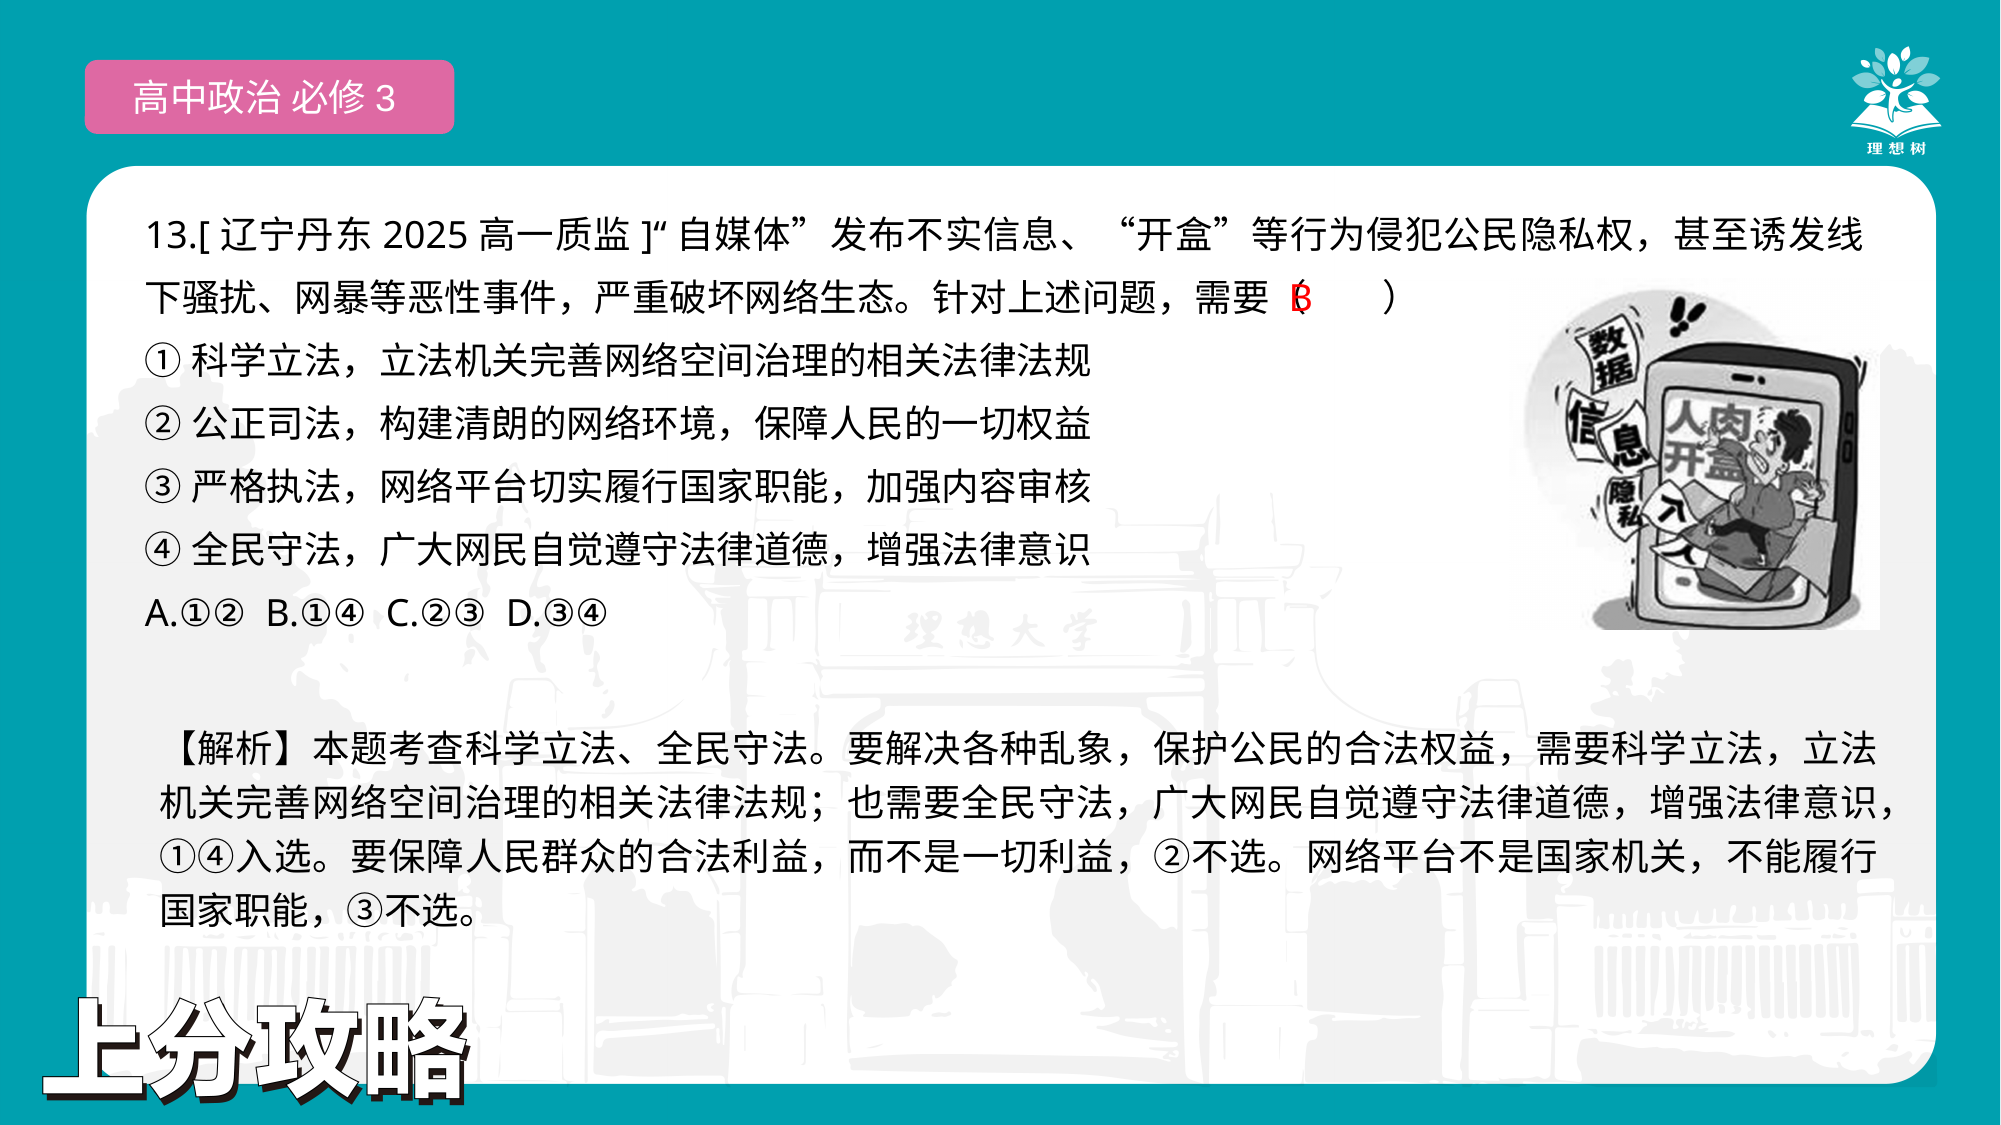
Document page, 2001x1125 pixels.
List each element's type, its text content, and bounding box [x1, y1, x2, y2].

picture [0, 0, 2001, 1125]
text_box 13.[辽宁丹东2025高一质监]“自媒体”发布不实信息、“开盒”等行为侵犯公民隐私权，甚至诱发线下骚扰、网暴等恶性事件，严重破坏网络生态。针对上述问题，需要（ ） ①科学立法，立法机关完善网络空间治理的相关法律法规 ②公正司法，构建清朗的网络环境，保障人民的一切权益 ③严格执法，网络平台切实履行国家职能，加强内容审核 ④全民守法，广大网民自觉遵守法律道德，增强法律意识 A.①② B.①④ C.②③ D.③④ [130, 185, 1879, 641]
text_box 高中政治 必修3 [83, 58, 456, 135]
text_box 【解析】本题考查科学立法、全民守法。要解决各种乱象，保护公民的合法权益，需要科学立法，立法机关完善网络空间治理的相关法律法规；也需要全民守法，广大网民自觉遵守法律道德，增强法律意识，①④入选。要保障人民群众的合法利益，而不是一切利益，②不选。网络平台不是国家机关，不能履行国家职能，③不选。 [144, 708, 1894, 940]
text_box B [1263, 244, 1381, 327]
